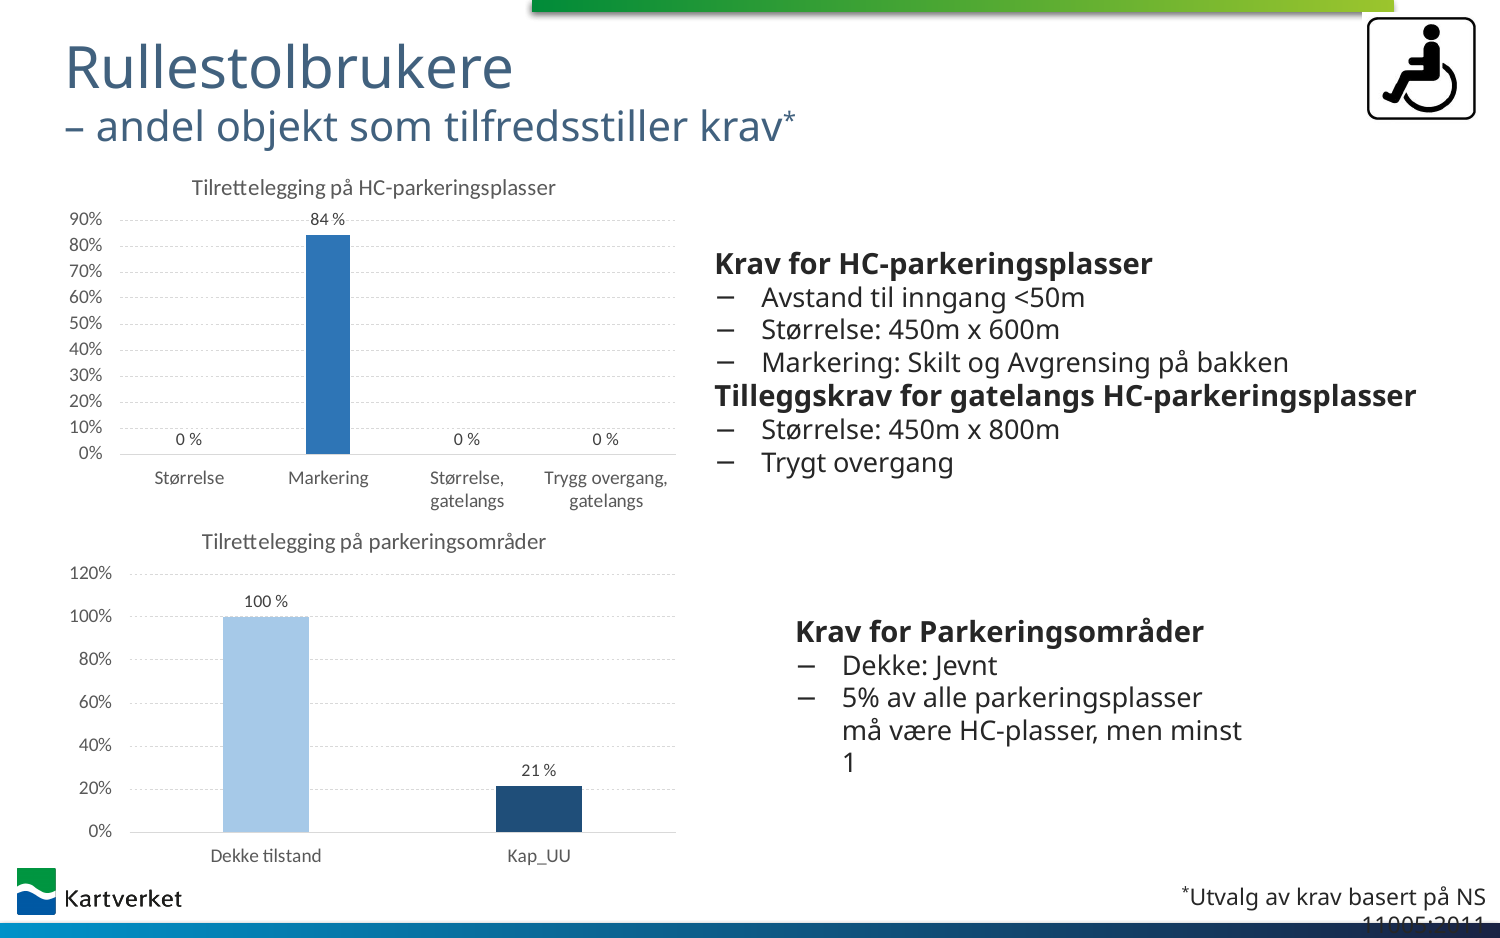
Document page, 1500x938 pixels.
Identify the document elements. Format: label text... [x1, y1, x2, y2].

text_box Rullestolbrukere – andel objekt som tilfredsstiller krav* [49, 25, 1431, 158]
picture [1362, 12, 1481, 126]
picture [62, 520, 687, 874]
picture [62, 166, 687, 519]
text_box *Utvalg av krav basert på NS 11005:2011 [1068, 873, 1500, 938]
text_box Krav for Parkeringsområder Dekke: Jevnt 5% av alle parkeringsplasser må være HC-plasser, men minst 1 [780, 605, 1261, 786]
text_box Krav for HC-parkeringsplasser Avstand til inngang <50m Størrelse: 450m x 600m Markering: Skilt og Avgrensing på bakken Tilleggskrav for gatelangs HC-parkeringsplasser Størrelse: 450m x 800m Trygt overgang [699, 237, 1433, 485]
